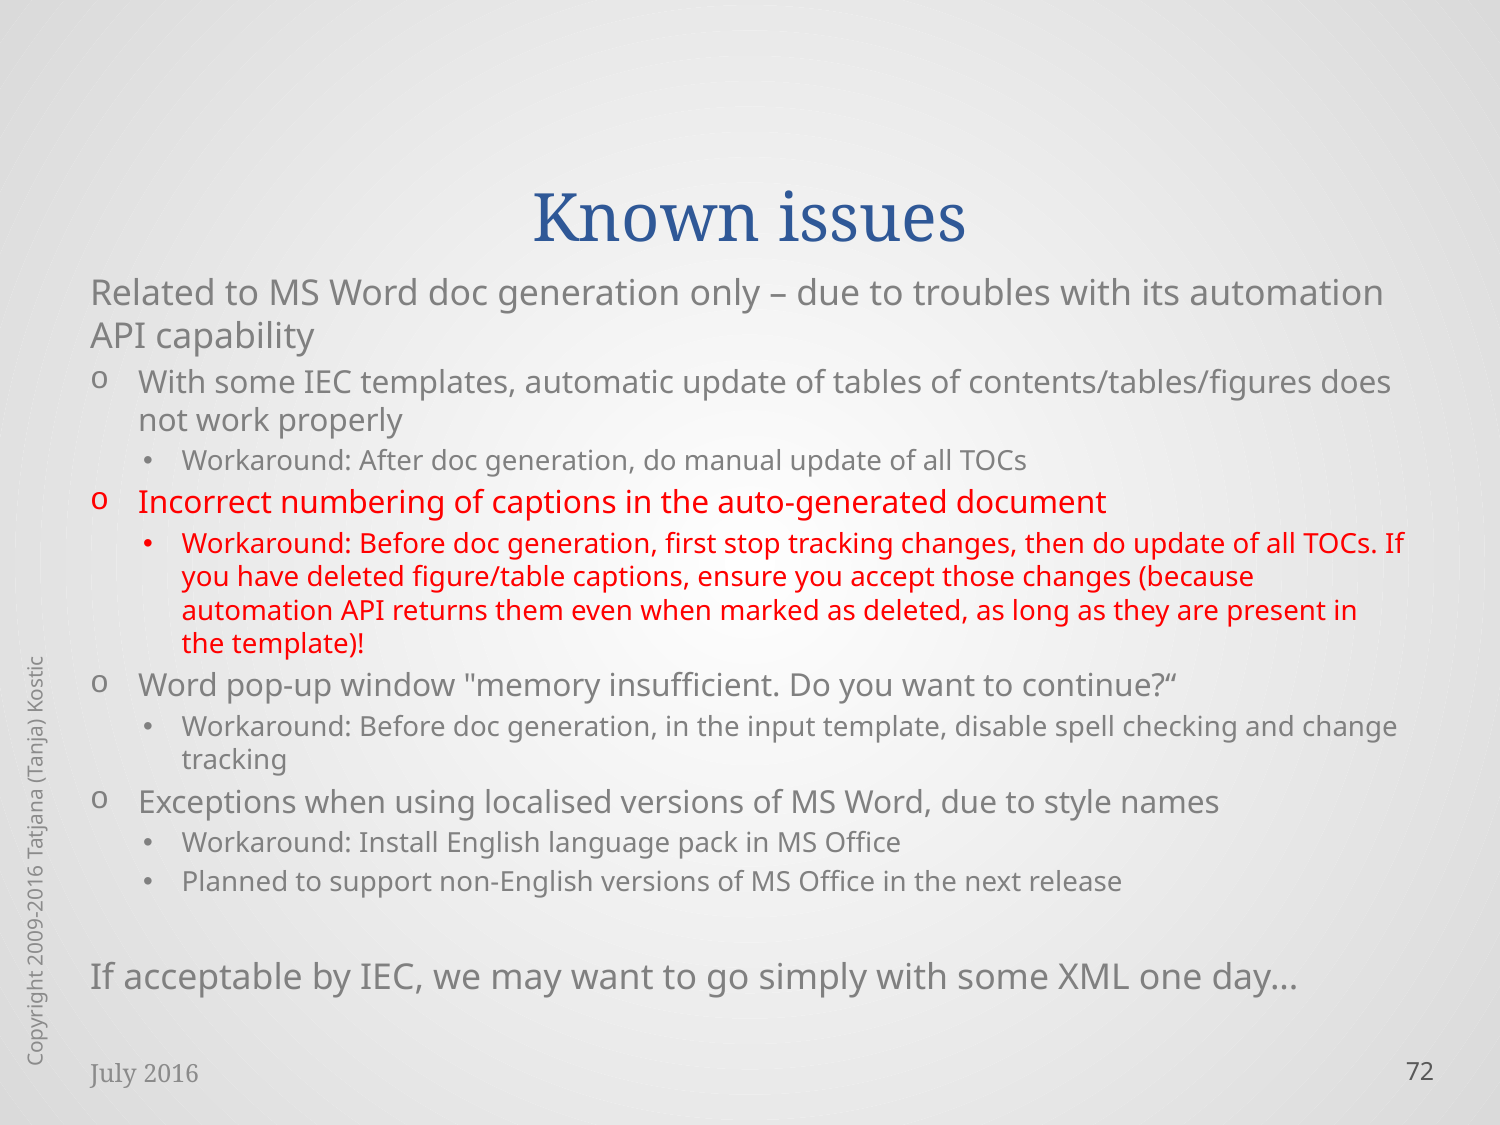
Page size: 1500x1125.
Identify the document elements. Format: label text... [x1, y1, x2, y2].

footer Copyright 2009-2016 Tatjana (Tanja) Kostic [18, 621, 54, 1101]
list Related to MS Word doc generation only – due to troubles with its automation API capability With some IEC templates, automatic update of tables of contents/tables/figures does not work properly Workaround: After doc generation, do manual update of all TOCs Incorrect numbering of captions in the auto-generated document Workaround: Before doc generation, first stop tracking changes, then do update of all TOCs. If you have deleted figure/table captions, ensure you accept those changes (because automation API returns them even when marked as deleted, as long as they are present in the template)! Word pop-up window "memory insufficient. Do you want to continue?“ Workaround: Before doc generation, in the input template, disable spell checking and change tracking Exceptions when using localised versions of MS Word, due to style names Workaround: Install English language pack in MS Office Planned to support non-English versions of MS Office in the next release If acceptable by IEC, we may want to go simply with some XML one day... [75, 262, 1425, 1005]
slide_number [75, 1042, 313, 1103]
slide_number 72 [1401, 1042, 1494, 1103]
title Known issues [75, 0, 1425, 262]
